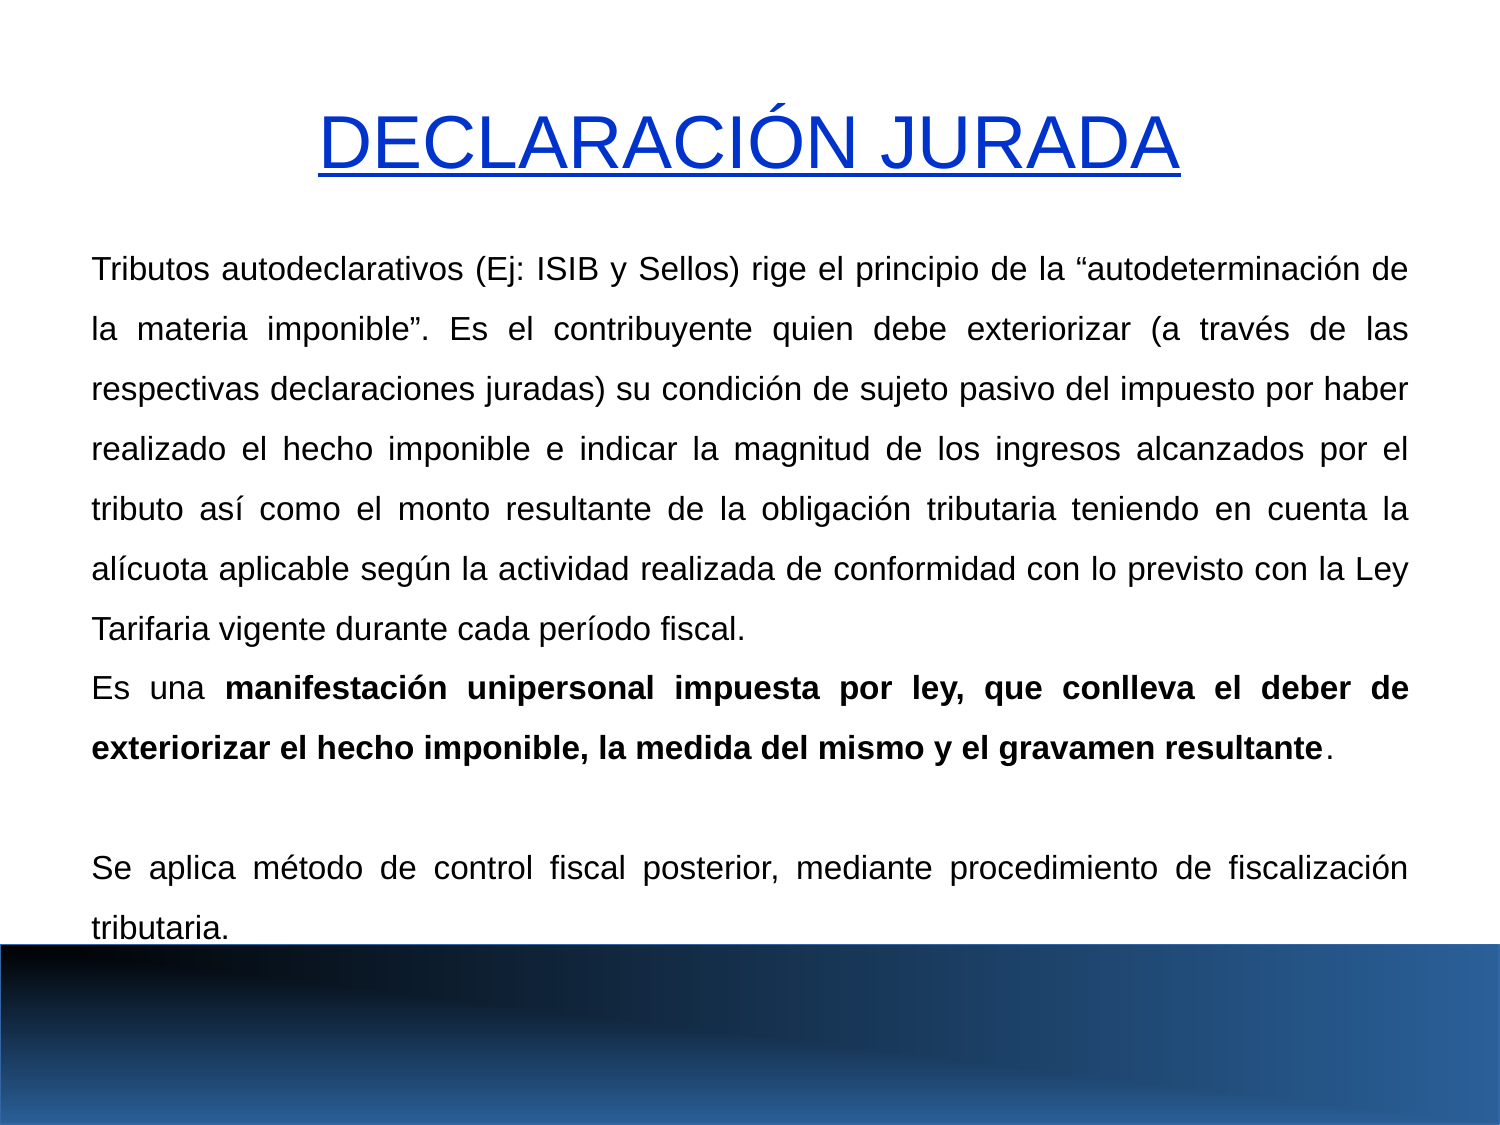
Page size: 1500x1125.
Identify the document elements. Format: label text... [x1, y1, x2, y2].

text_box [0, 944, 1500, 1125]
text_box Tributos autodeclarativos (Ej: ISIB y Sellos) rige el principio de la “autodeterminación de la materia imponible”. Es el contribuyente quien debe exteriorizar (a través de las respectivas declaraciones juradas) su condición de sujeto pasivo del impuesto por haber realizado el hecho imponible e indicar la magnitud de los ingresos alcanzados por el tributo así como el monto resultante de la obligación tributaria teniendo en cuenta la alícuota aplicable según la actividad realizada de conformidad con lo previsto con la Ley Tarifaria vigente durante cada período fiscal. Es una manifestación unipersonal impuesta por ley, que conlleva el deber de exteriorizar el hecho imponible, la medida del mismo y el gravamen resultante. Se aplica método de control fiscal posterior, mediante procedimiento de fiscalización tributaria. [76, 219, 1426, 916]
picture [0, 0, 1500, 944]
text_box DECLARACIÓN JURADA [74, 45, 1425, 232]
